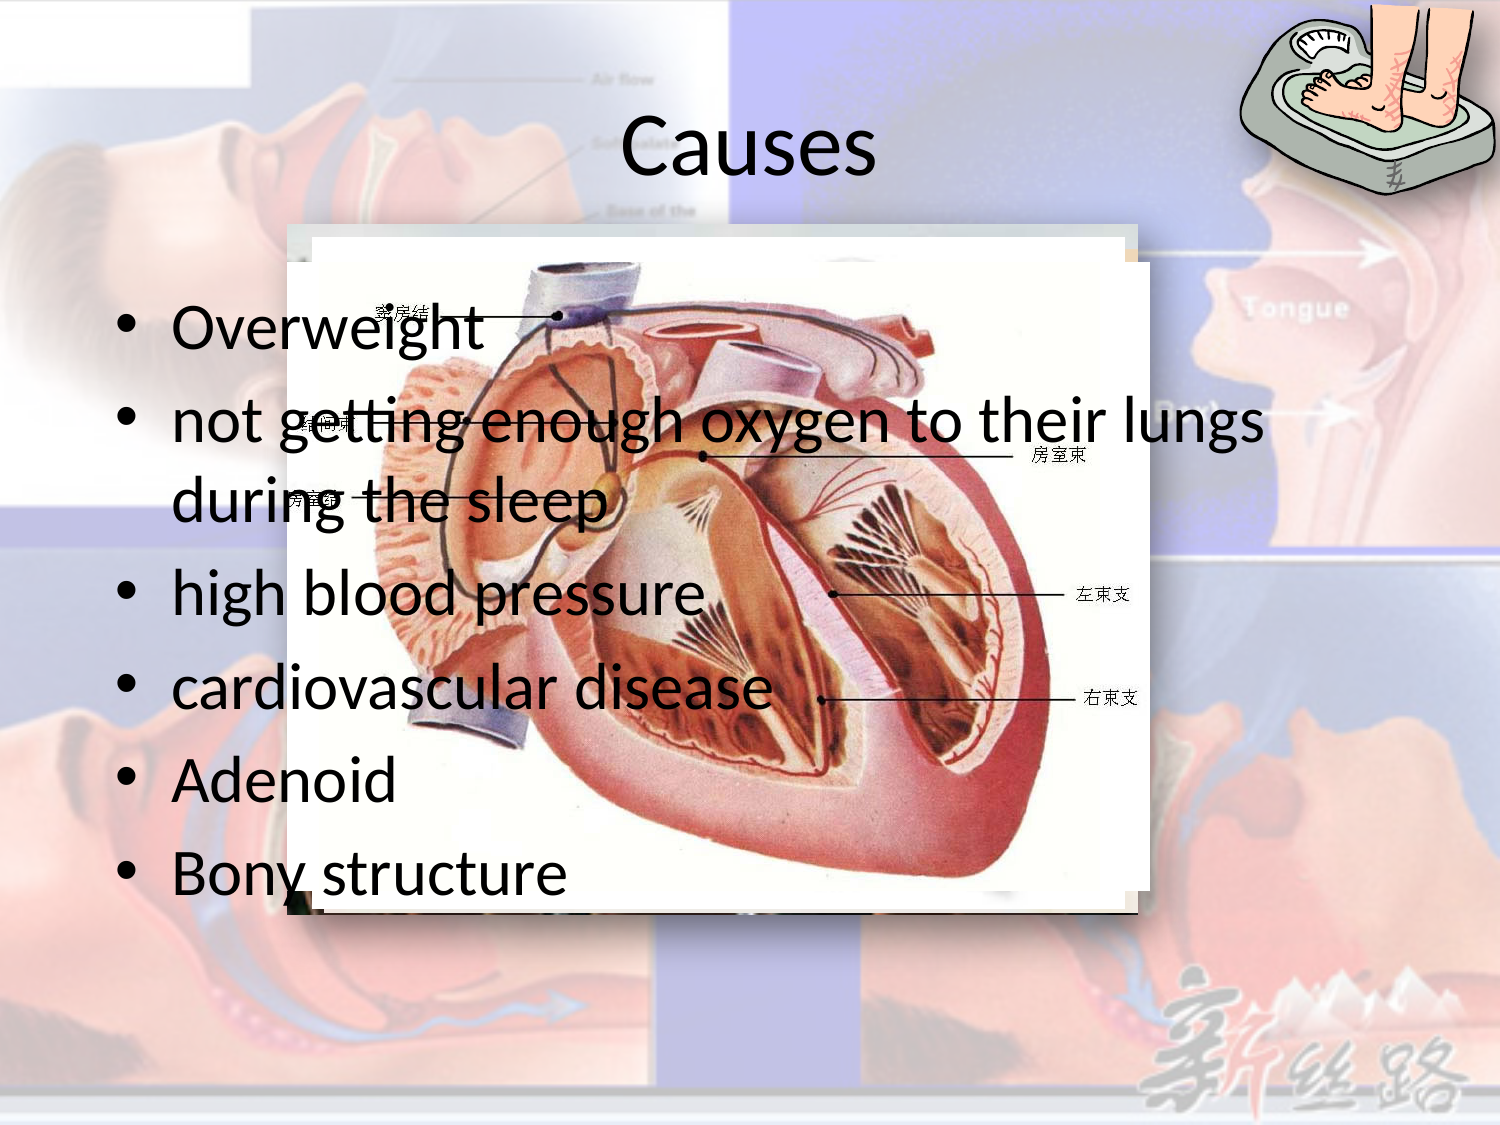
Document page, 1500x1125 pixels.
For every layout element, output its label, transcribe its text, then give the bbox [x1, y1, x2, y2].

title Causes [75, 45, 1357, 233]
picture [287, 224, 1150, 915]
list Overweight not getting enough oxygen to their lungs during the sleep high blood pressure cardiovascular disease Adenoid Bony structure [99, 275, 1450, 1018]
picture [1237, 0, 1500, 201]
